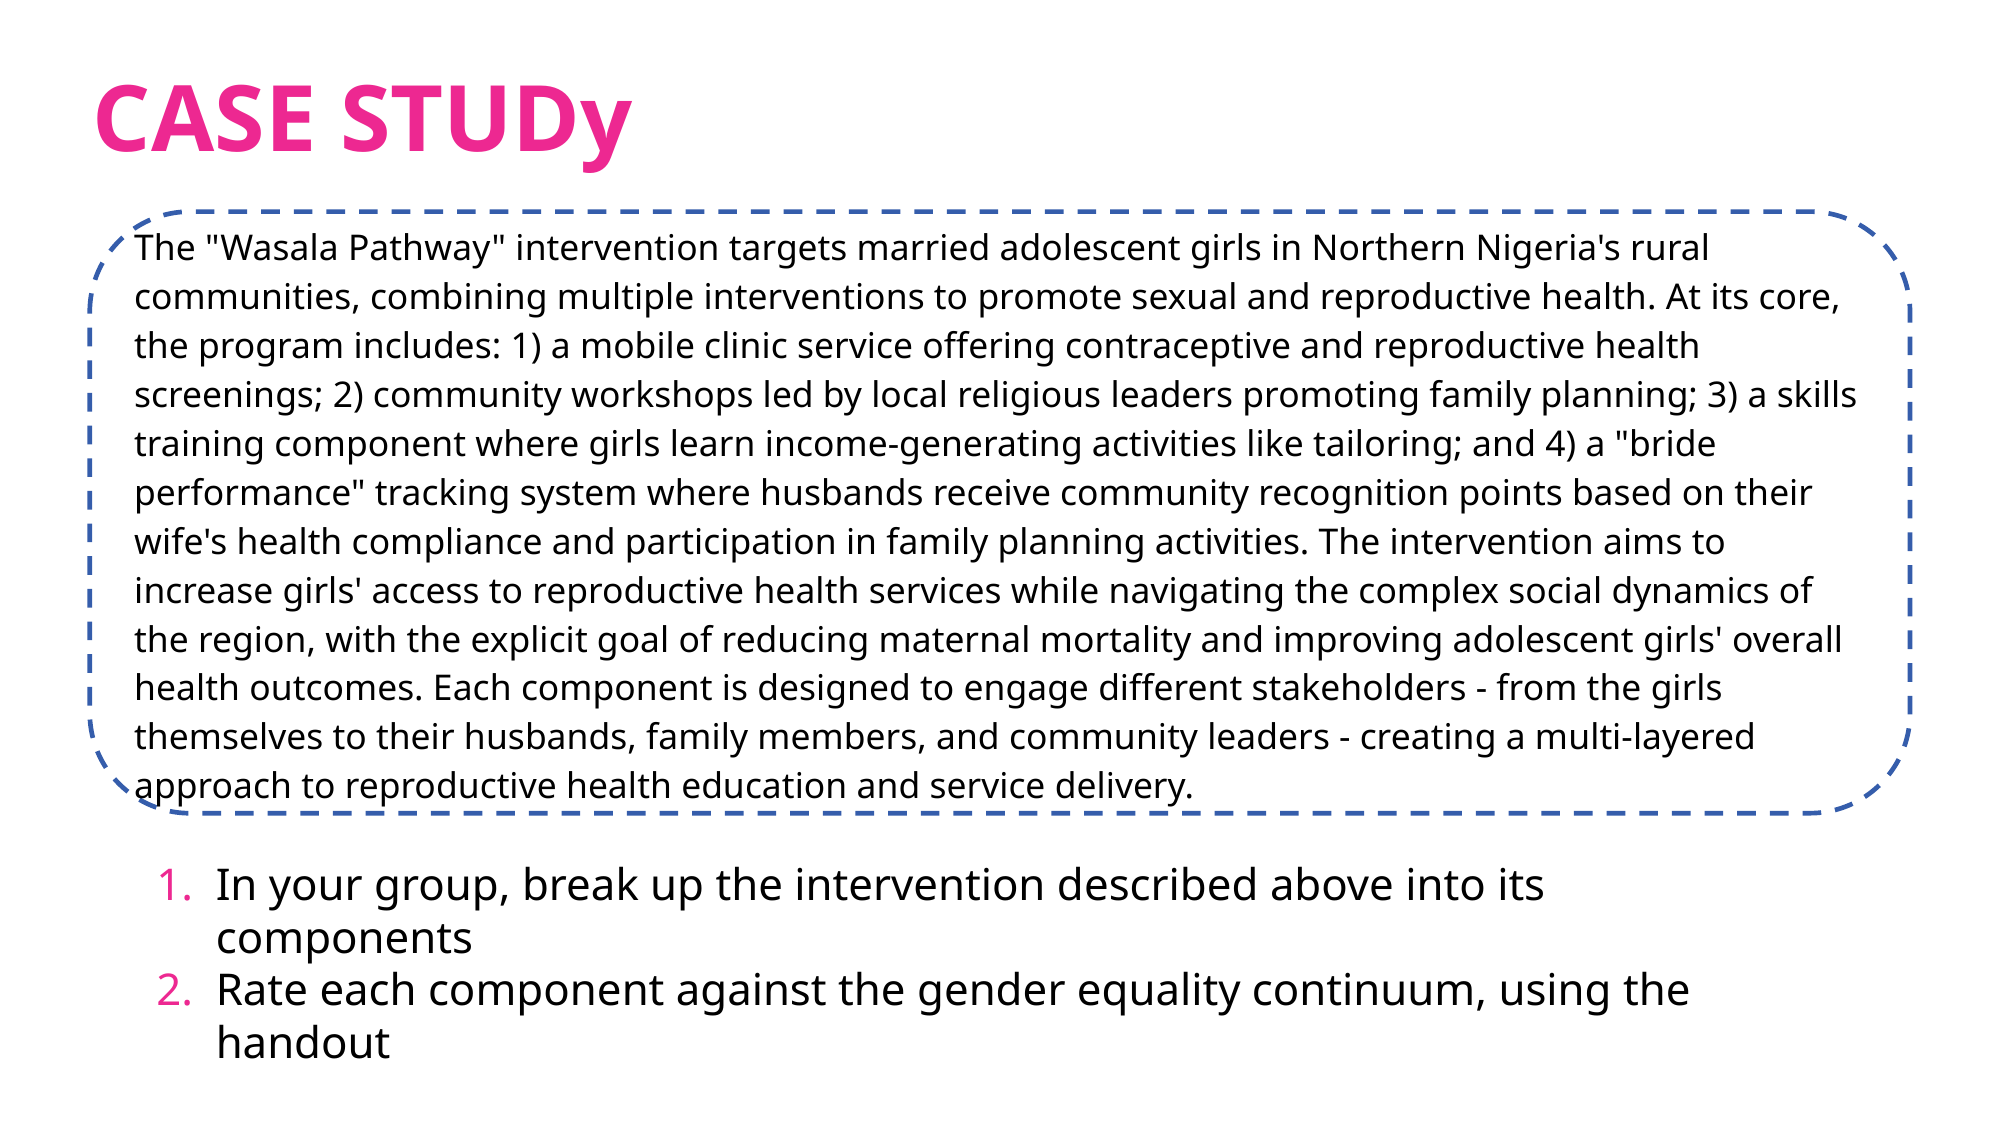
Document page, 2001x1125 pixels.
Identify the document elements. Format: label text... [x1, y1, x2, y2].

title CASE STUDy [78, 59, 1745, 185]
text_box The "Wasala Pathway" intervention targets married adolescent girls in Northern Nigeria's rural communities, combining multiple interventions to promote sexual and reproductive health. At its core, the program includes: 1) a mobile clinic service offering contraceptive and reproductive health screenings; 2) community workshops led by local religious leaders promoting family planning; 3) a skills training component where girls learn income-generating activities like tailoring; and 4) a "bride performance" tracking system where husbands receive community recognition points based on their wife's health compliance and participation in family planning activities. The intervention aims to increase girls' access to reproductive health services while navigating the complex social dynamics of the region, with the explicit goal of reducing maternal mortality and improving adolescent girls' overall health outcomes. Each component is designed to engage different stakeholders - from the girls themselves to their husbands, family members, and community leaders - creating a multi-layered approach to reproductive health education and service delivery. [89, 211, 1911, 814]
text_box In your group, break up the intervention described above into its components Rate each component against the gender equality continuum, using the handout [125, 841, 1768, 1087]
